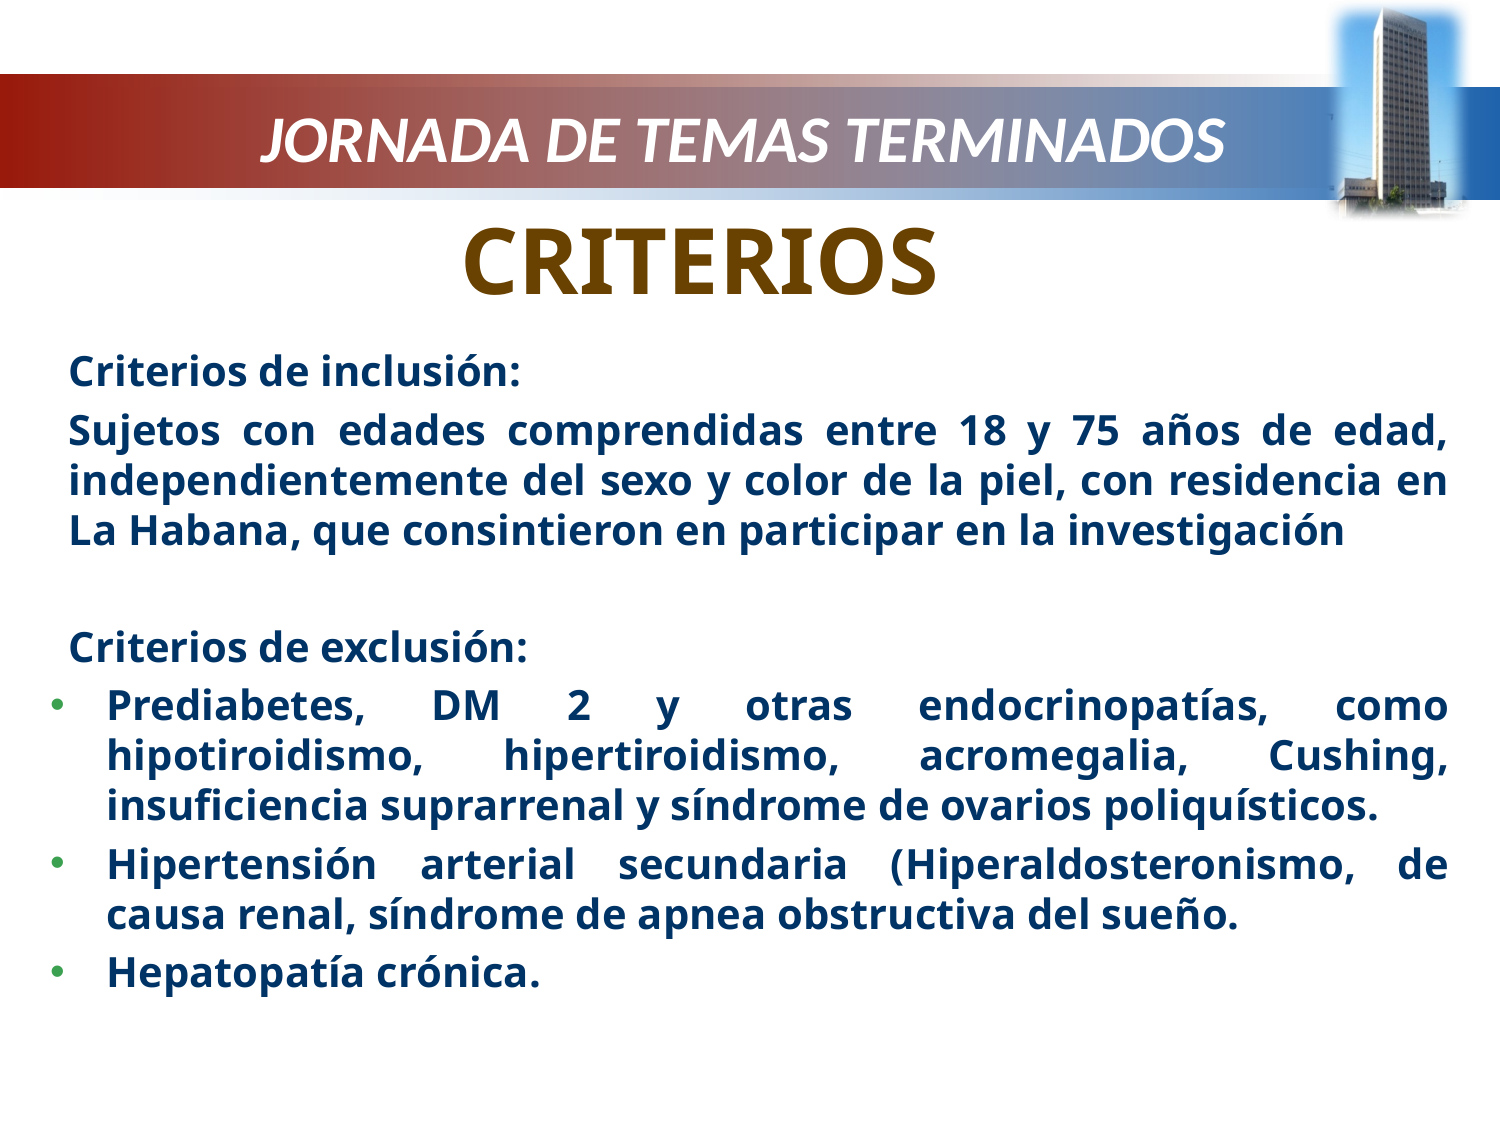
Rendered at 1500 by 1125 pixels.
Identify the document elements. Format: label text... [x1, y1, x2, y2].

title JORNADA DE TEMAS TERMINADOS [137, 89, 1351, 183]
picture [1342, 22, 1458, 200]
text_box CRITERIOS [75, 164, 1325, 337]
list Criterios de inclusión: Sujetos con edades comprendidas entre 18 y 75 años de edad, independientemente del sexo y color de la piel, con residencia en La Habana, que consintieron en participar en la investigación Criterios de exclusión: Prediabetes, DM 2 y otras endocrinopatías, como hipotiroidismo, hipertiroidismo, acromegalia, Cushing, insuficiencia suprarrenal y síndrome de ovarios poliquísticos. Hipertensión arterial secundaria (Hiperaldosteronismo, de causa renal, síndrome de apnea obstructiva del sueño. Hepatopatía crónica. [34, 337, 1466, 1125]
